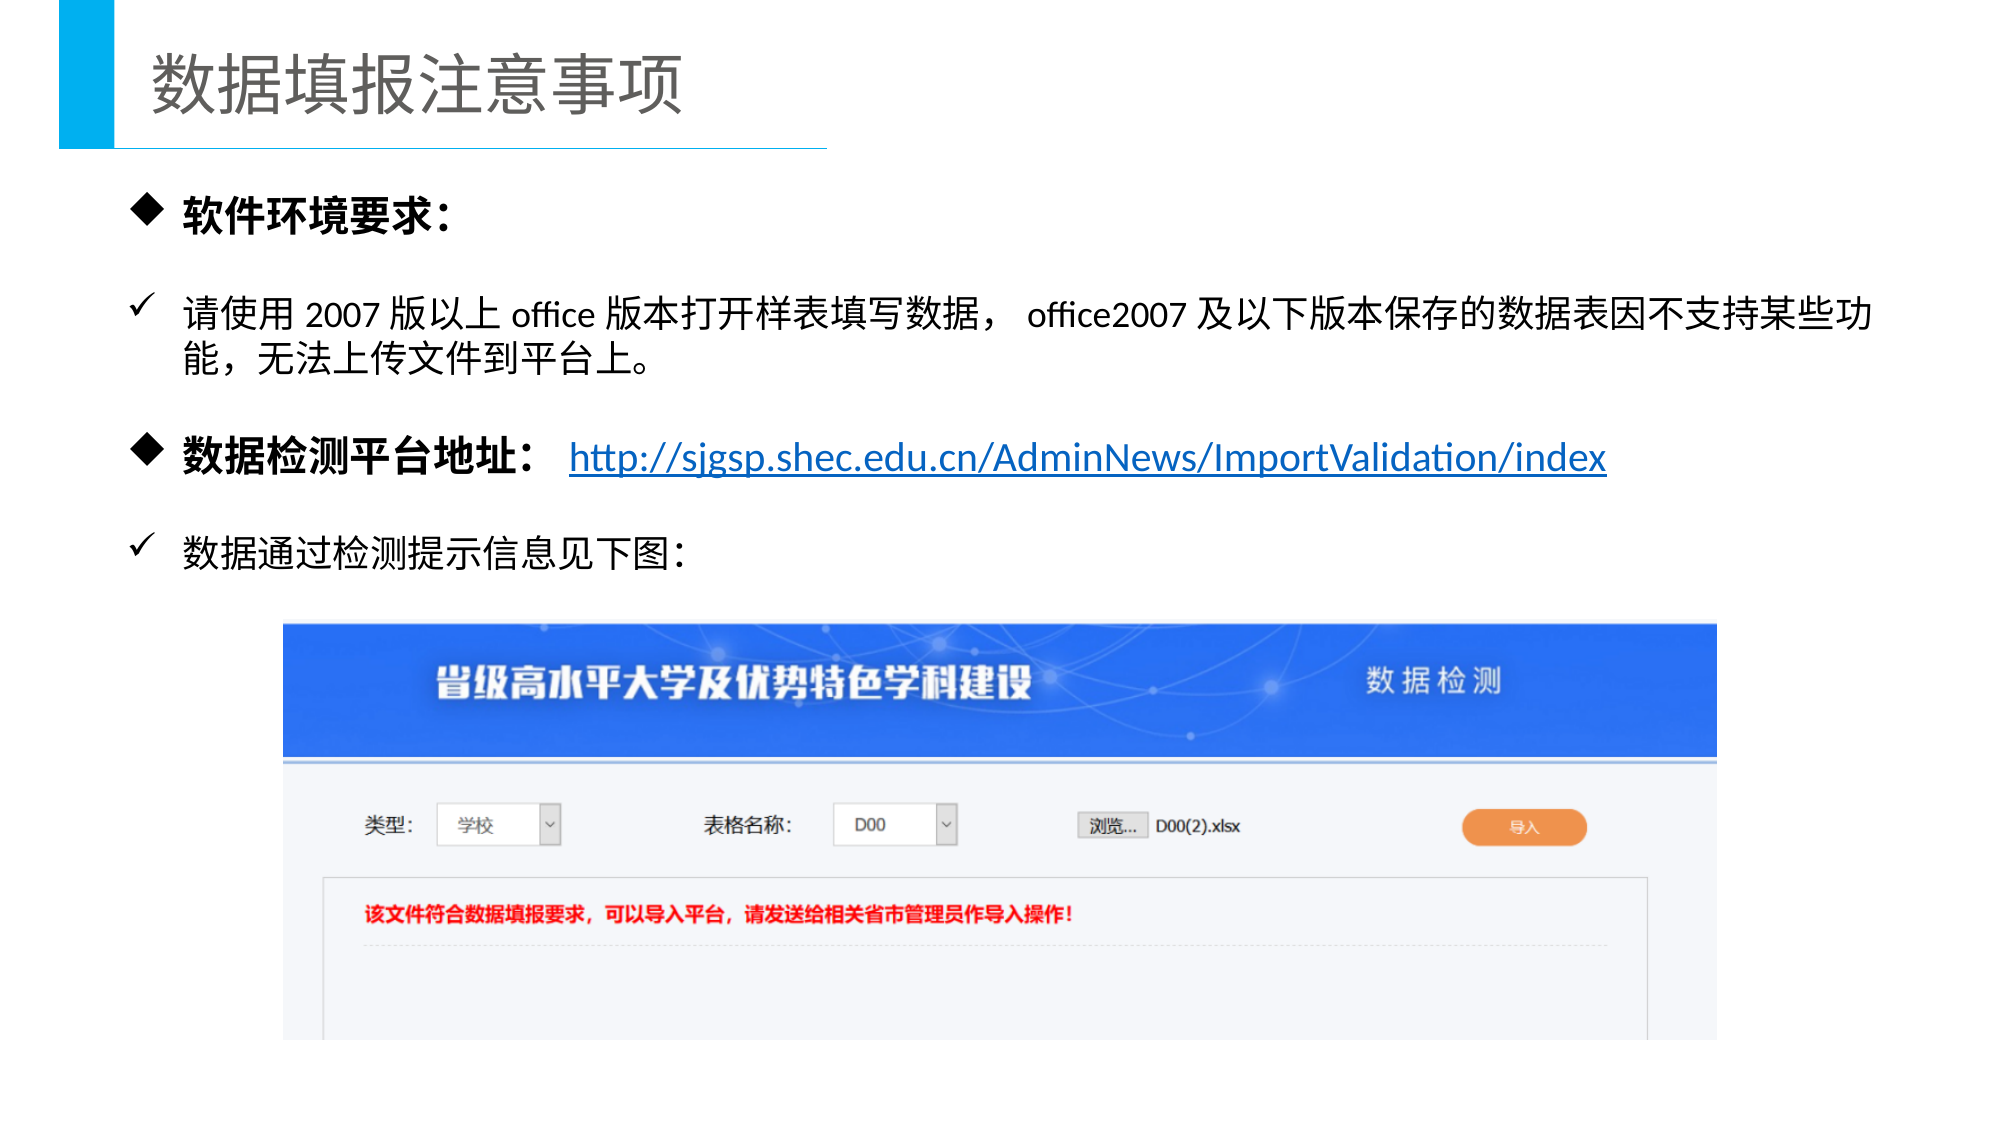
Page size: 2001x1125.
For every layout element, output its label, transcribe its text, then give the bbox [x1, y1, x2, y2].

picture [283, 619, 1717, 1040]
text_box 数据填报注意事项 [135, 35, 1169, 131]
text_box 软件环境要求： 请使用2007版以上office版本打开样表填写数据，office2007及以下版本保存的数据表因不支持某些功能，无法上传文件到平台上。 数据检测平台地址：http://sjgsp.shec.edu.cn/AdminNews/ImportValidation/index 数据通过检测提示信息见下图： [111, 182, 1888, 582]
